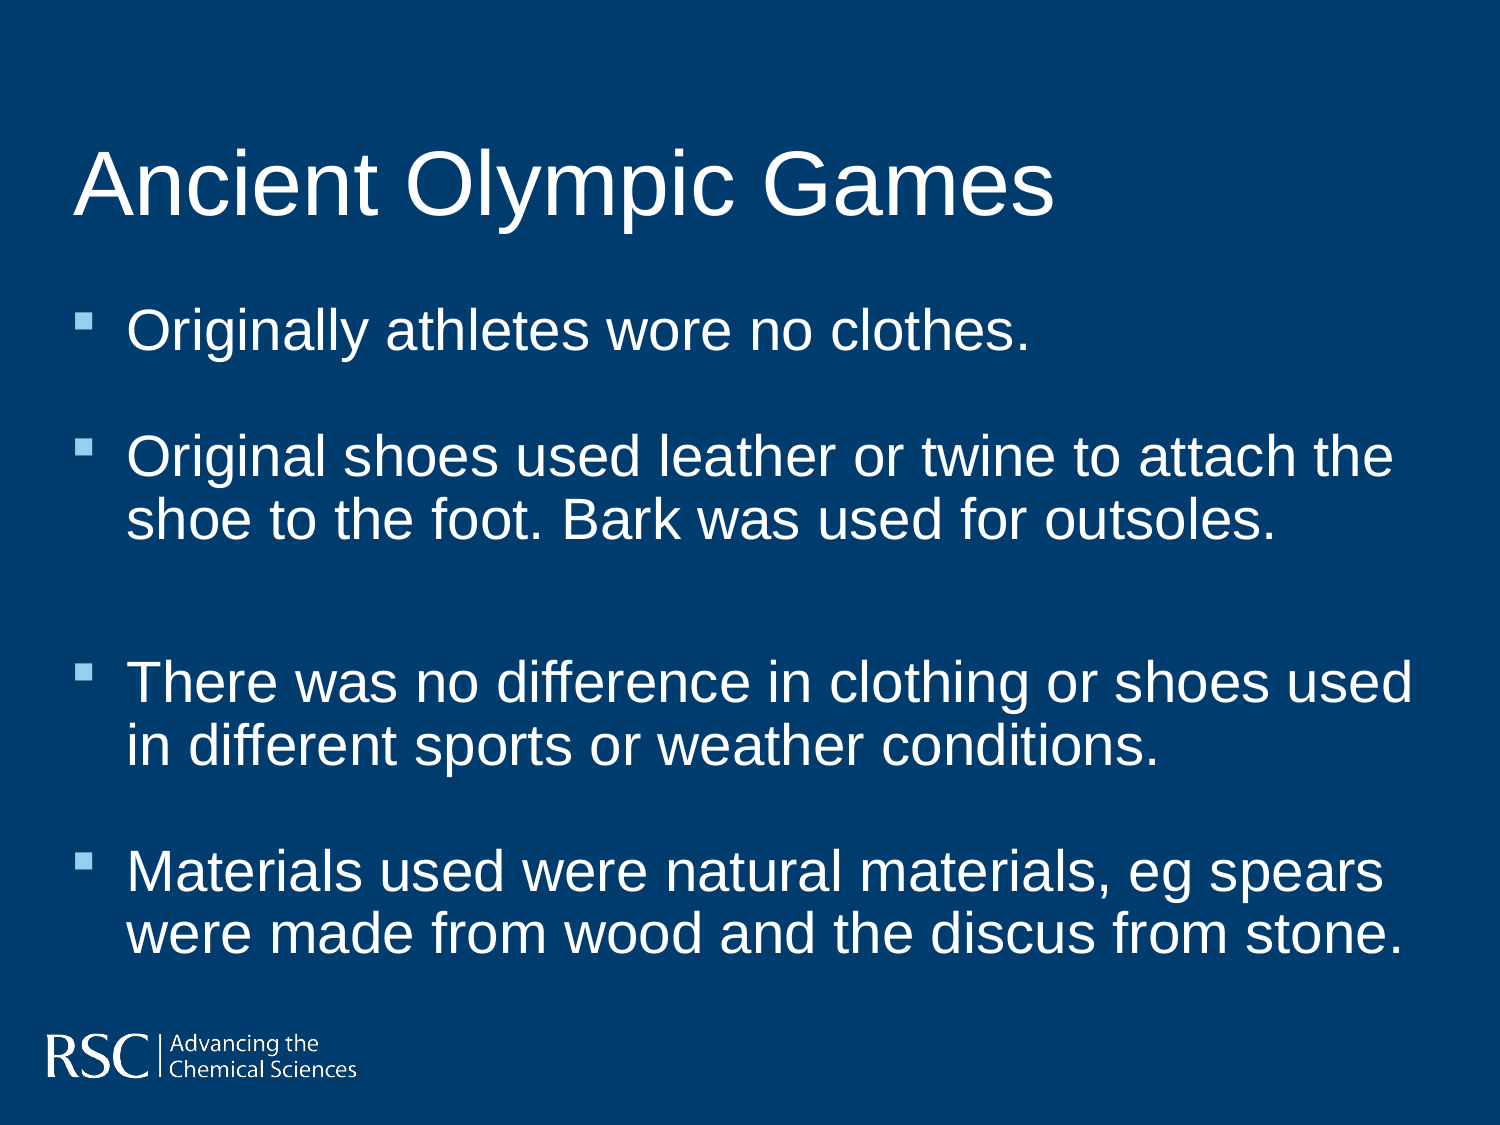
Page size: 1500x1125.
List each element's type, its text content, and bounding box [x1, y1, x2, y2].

title Ancient Olympic Games [58, 182, 1441, 352]
list Originally athletes wore no clothes. Original shoes used leather or twine to attach the shoe to the foot. Bark was used for outsoles. There was no difference in clothing or shoes used in different sports or weather conditions. Materials used were natural materials, eg spears were made from wood and the discus from stone. [55, 292, 1438, 944]
picture [42, 1028, 362, 1082]
